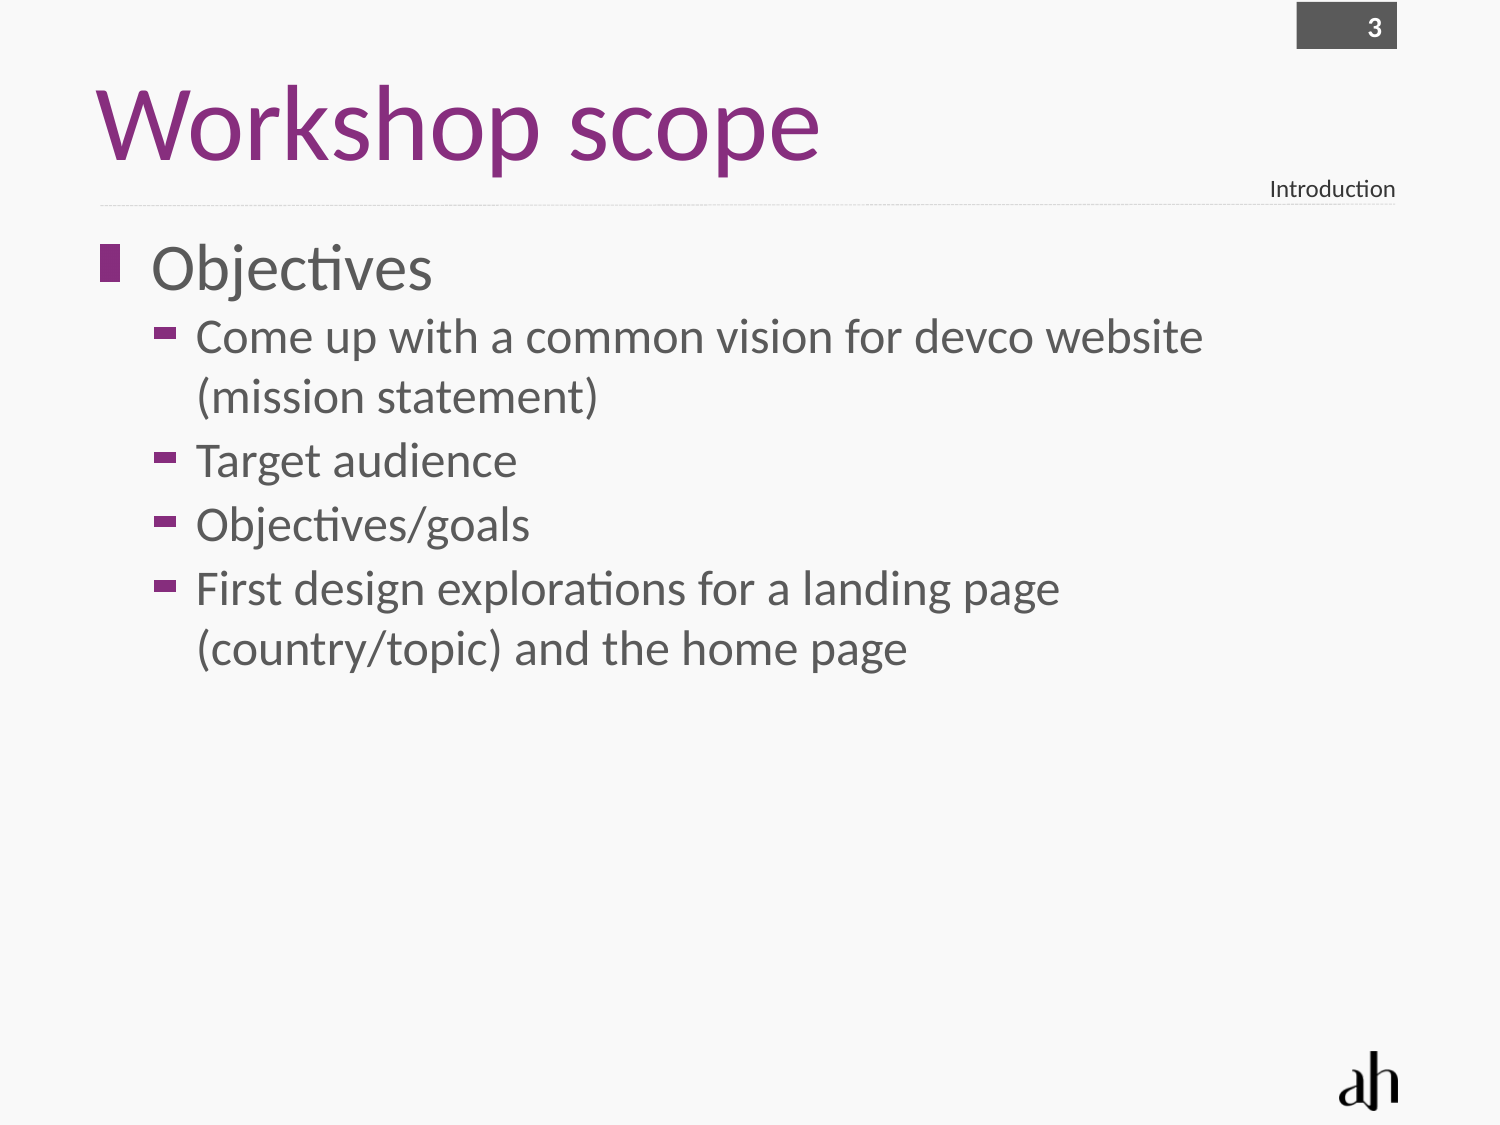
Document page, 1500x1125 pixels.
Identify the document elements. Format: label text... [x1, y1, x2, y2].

picture [154, 516, 176, 527]
picture [1339, 1051, 1398, 1111]
slide_number 3 [1296, 1, 1397, 49]
list Introduction [942, 165, 1412, 213]
list Objectives Come up with a common vision for devco website (mission statement) Target audience Objectives/goals First design explorations for a landing page (country/topic) and the home page [80, 215, 1395, 1020]
picture [100, 244, 120, 282]
title Workshop scope [80, 23, 1305, 190]
picture [154, 580, 176, 592]
picture [154, 327, 176, 339]
picture [154, 452, 176, 463]
